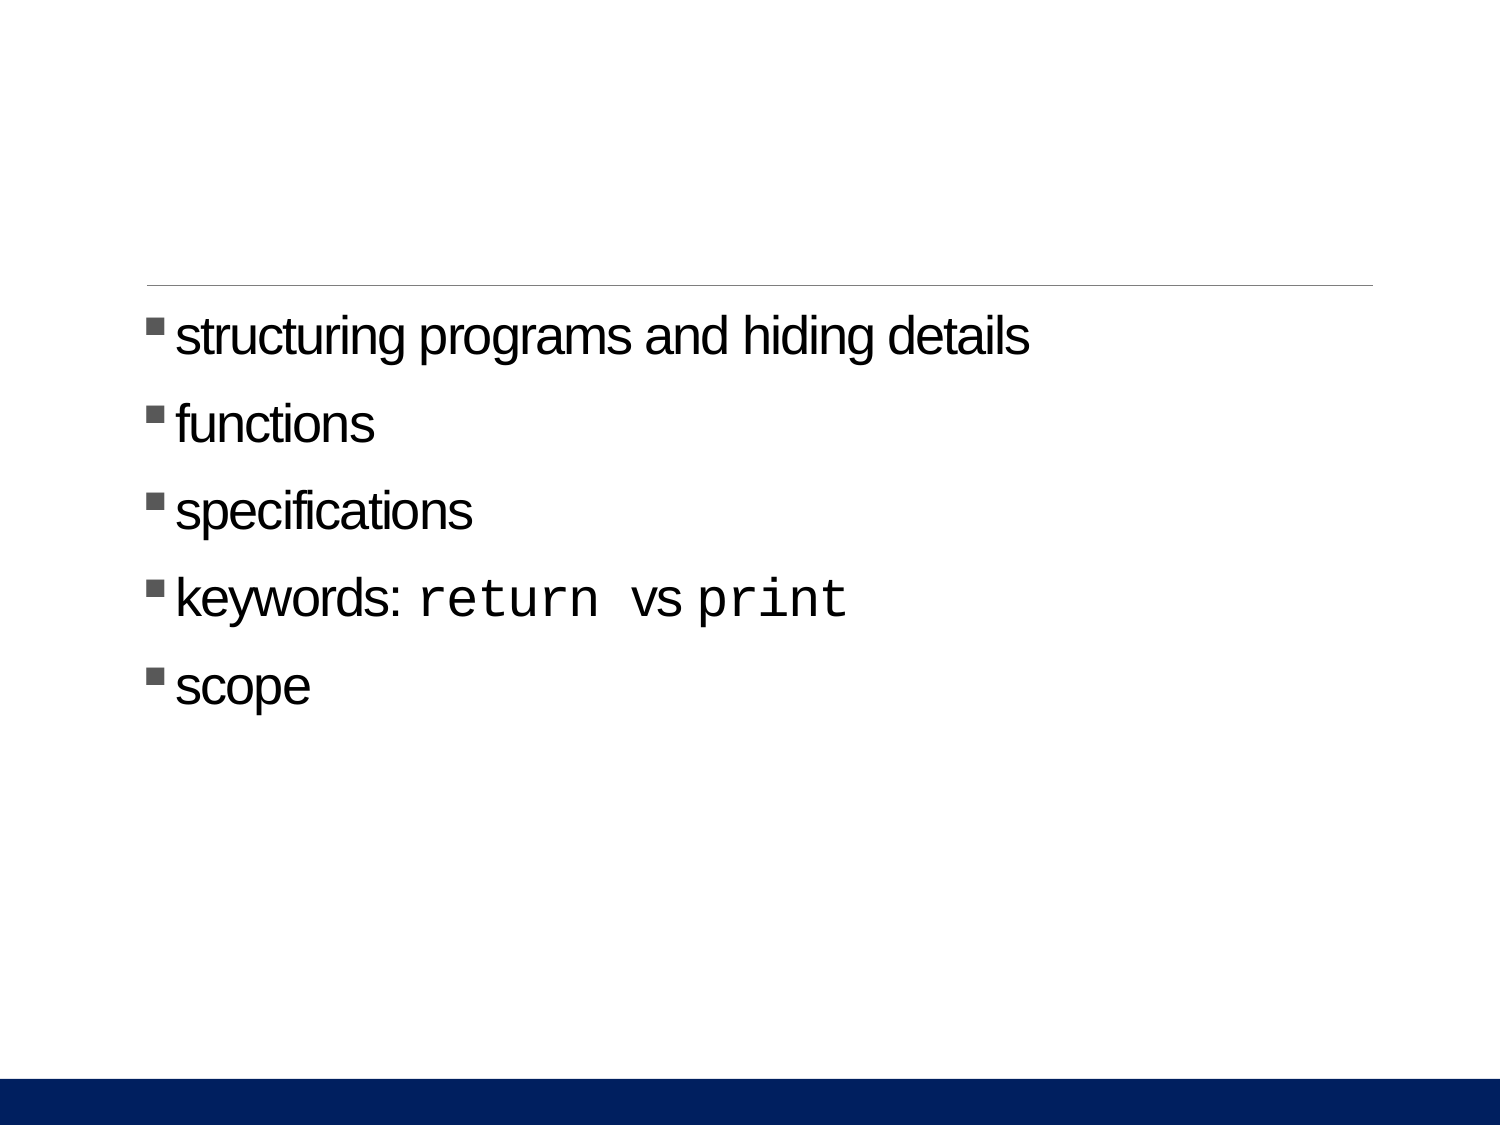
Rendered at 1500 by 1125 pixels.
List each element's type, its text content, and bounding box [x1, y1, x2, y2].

text_box structuring programs and hiding details functions specifications keywords: return vs print scope [132, 275, 1036, 716]
